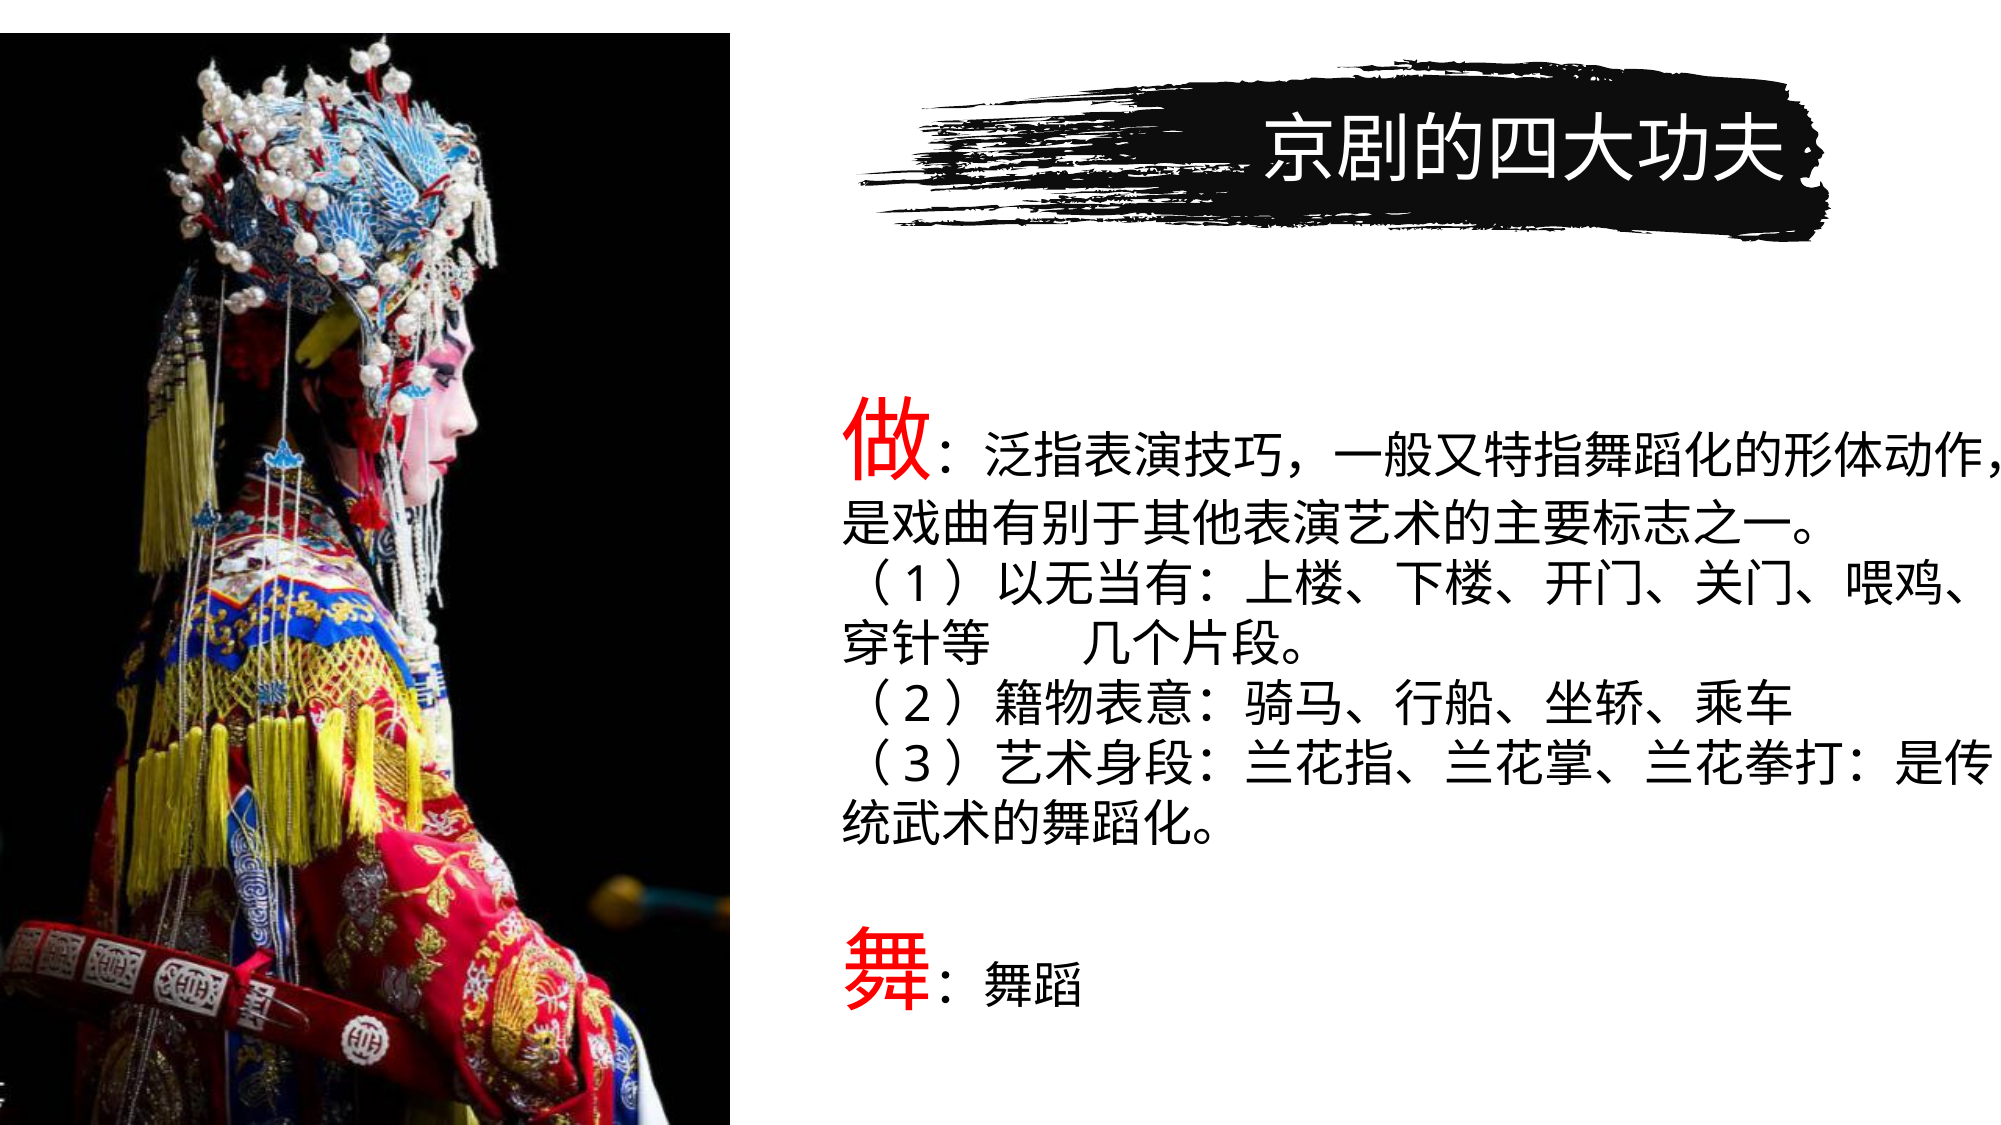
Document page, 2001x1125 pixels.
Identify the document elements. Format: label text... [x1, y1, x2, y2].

text_box [856, 59, 1832, 242]
title 京剧的四大功夫 [1246, 101, 1922, 201]
picture [0, 33, 730, 1125]
text_box 做：泛指表演技巧，一般又特指舞蹈化的形体动作，是戏曲有别于其他表演艺术的主要标志之一。 （1）以无当有：上楼、下楼、开门、关门、喂鸡、穿针等 几个片段。 （2）籍物表意：骑马、行船、坐轿、乘车 （3）艺术身段：兰花指、兰花掌、兰花拳打：是传统武术的舞蹈化。 舞：舞蹈 [827, 374, 2000, 1029]
